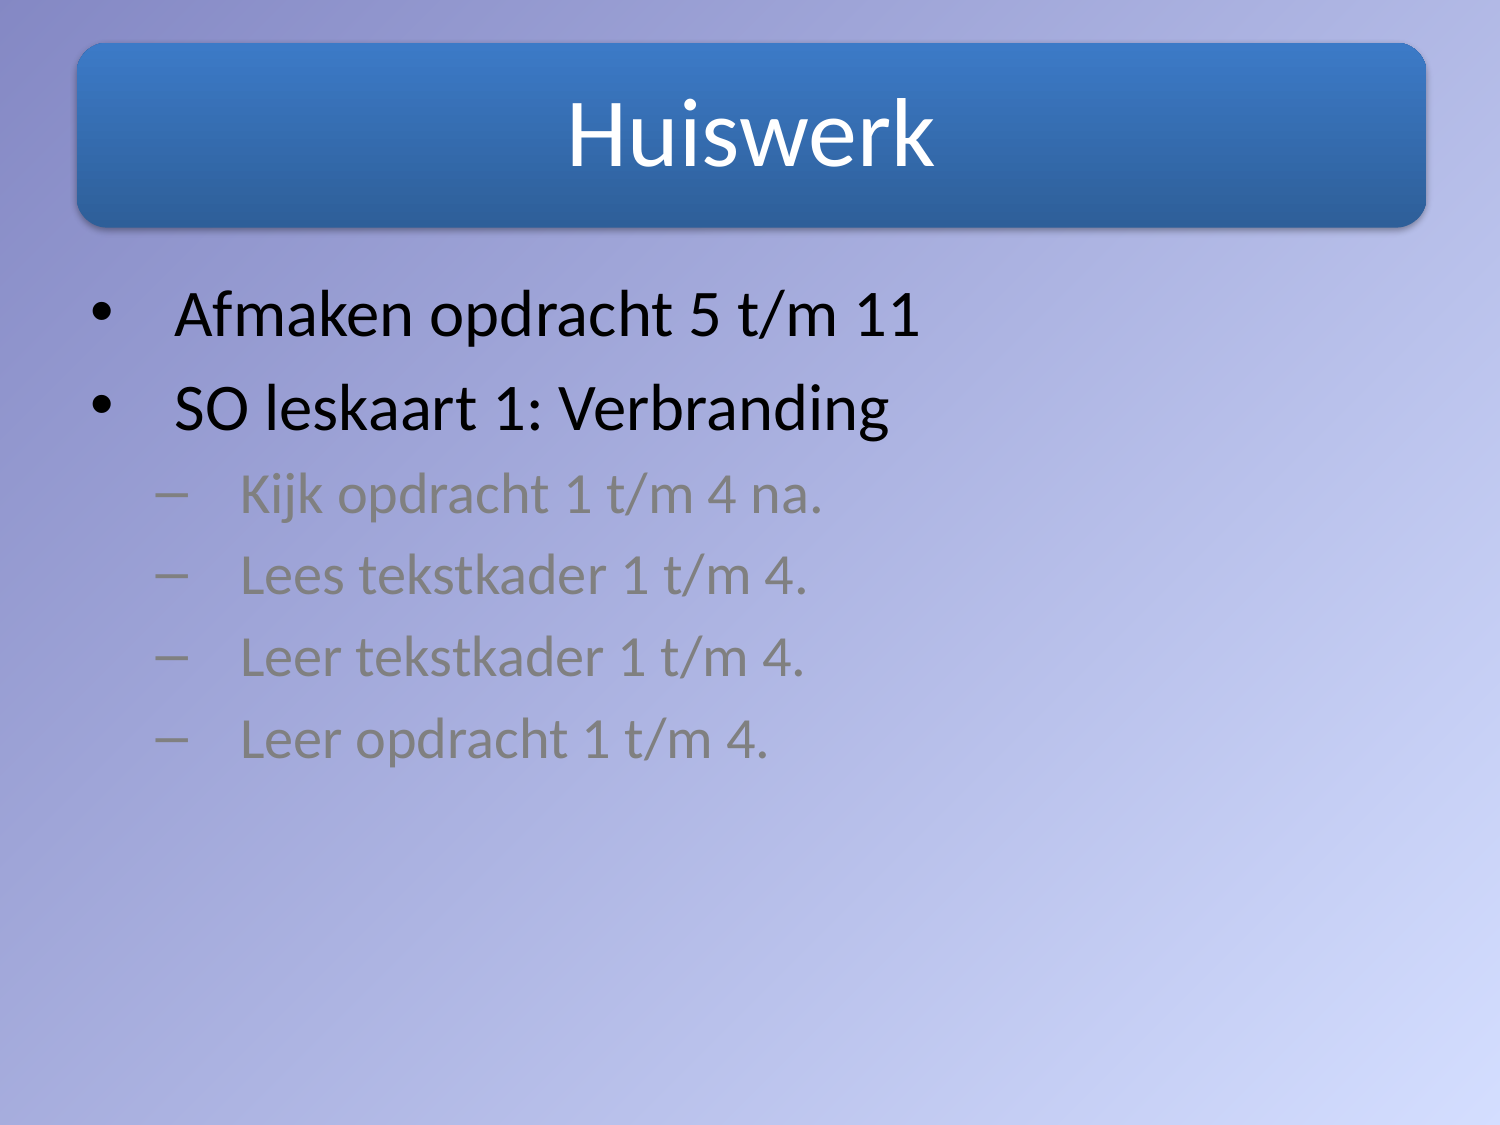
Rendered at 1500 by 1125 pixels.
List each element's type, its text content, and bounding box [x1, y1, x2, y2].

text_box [76, 42, 1427, 231]
list Afmaken opdracht 5 t/m 11 SO leskaart 1: Verbranding Kijk opdracht 1 t/m 4 na. Lees tekstkader 1 t/m 4. Leer tekstkader 1 t/m 4. Leer opdracht 1 t/m 4. [75, 262, 1425, 1005]
